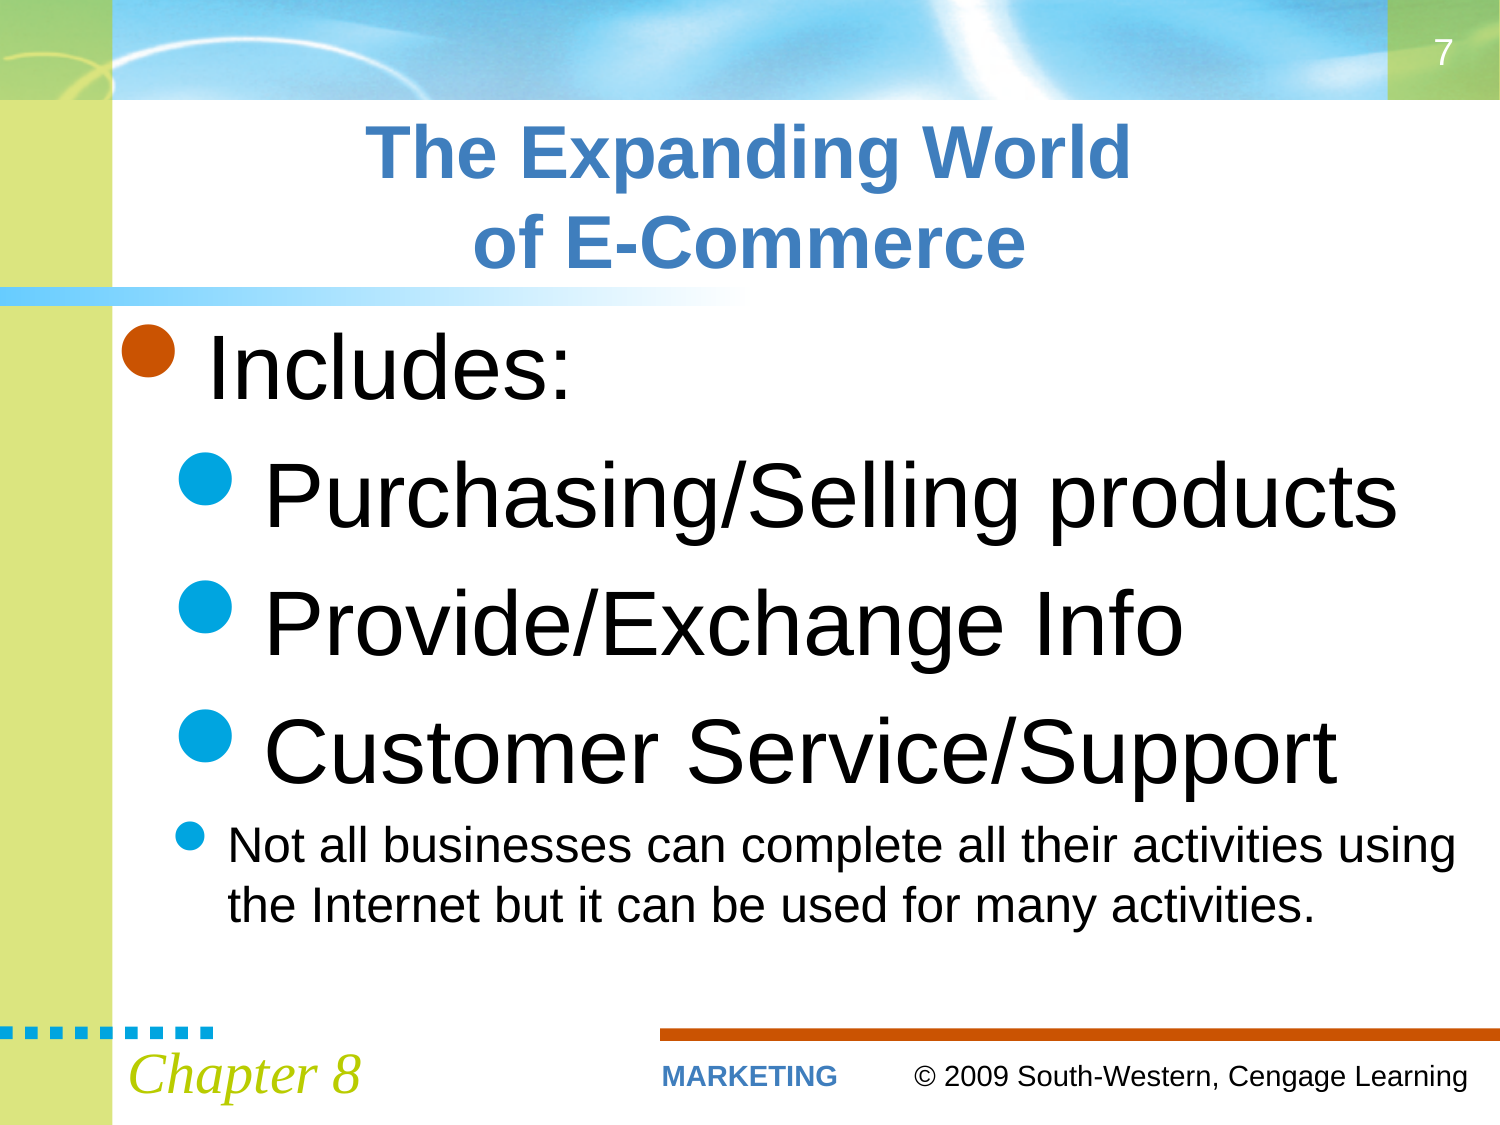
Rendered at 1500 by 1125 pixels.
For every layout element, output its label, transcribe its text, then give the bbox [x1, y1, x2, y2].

list Includes: Purchasing/Selling products Provide/Exchange Info Customer Service/Support Not all businesses can complete all their activities using the Internet but it can be used for many activities. [99, 299, 1500, 1001]
footer Chapter 8 [112, 1012, 638, 1113]
title The Expanding World of E-Commerce [112, 99, 1388, 288]
slide_number 7 [1387, 0, 1500, 101]
